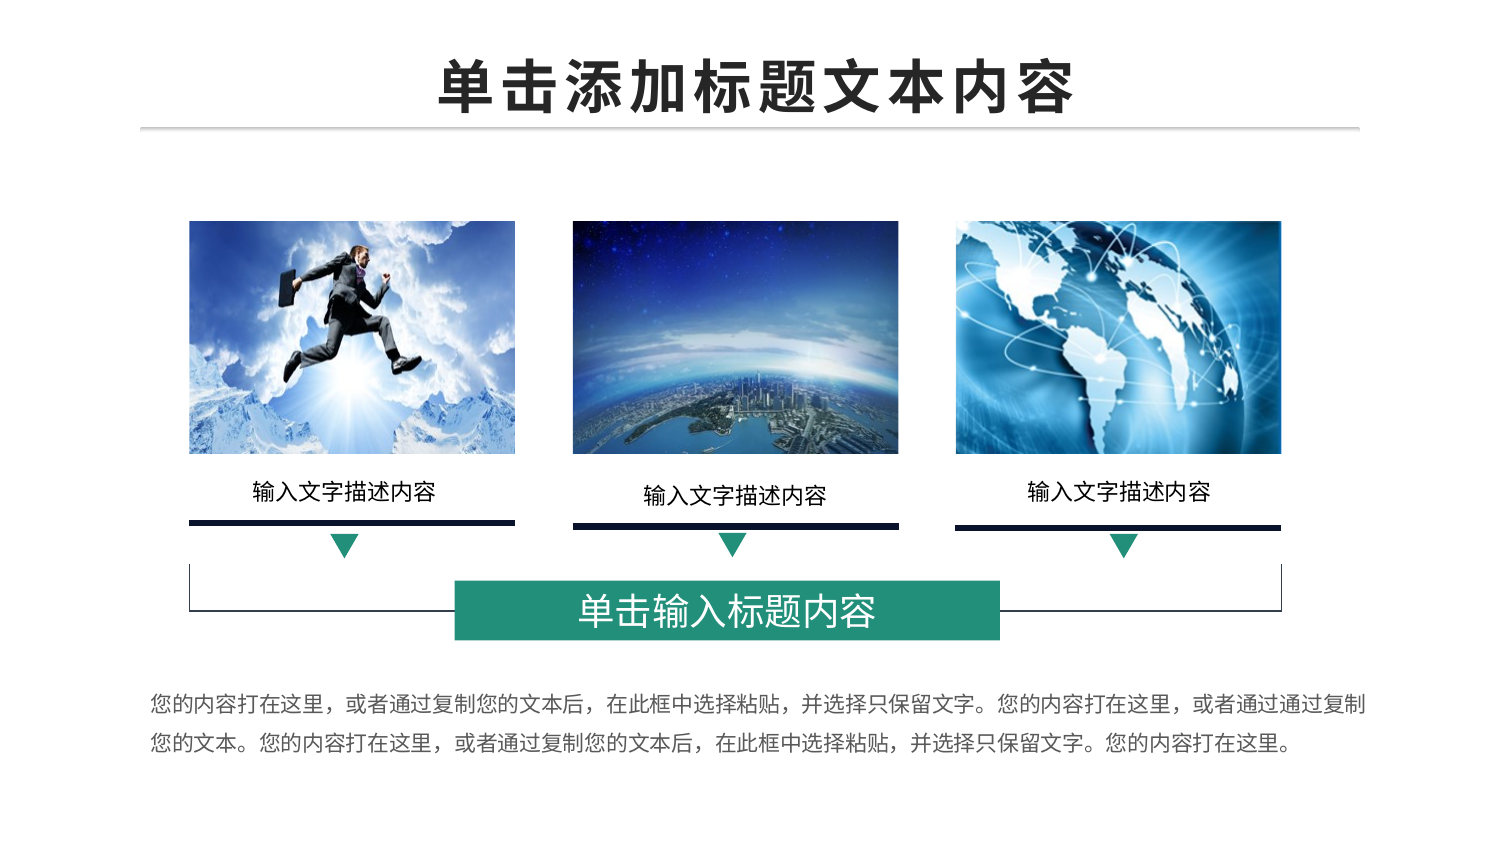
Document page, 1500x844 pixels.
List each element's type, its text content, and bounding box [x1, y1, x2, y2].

text_box [954, 219, 1284, 455]
text_box 输入文字描述内容 [181, 469, 508, 512]
text_box 您的内容打在这里，或者通过复制您的文本后，在此框中选择粘贴，并选择只保留文字。您的内容打在这里，或者通过通过复制您的文本。您的内容打在这里，或者通过复制您的文本后，在此框中选择粘贴，并选择只保留文字。您的内容打在这里。 [135, 669, 1388, 764]
text_box [571, 219, 900, 455]
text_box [954, 527, 1282, 559]
text_box 输入文字描述内容 [955, 469, 1282, 512]
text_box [188, 523, 516, 559]
text_box 输入文字描述内容 [572, 473, 899, 517]
text_box [187, 219, 517, 455]
text_box 单击添加标题文本内容 [265, 44, 1246, 126]
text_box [572, 526, 899, 558]
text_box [189, 563, 1282, 642]
